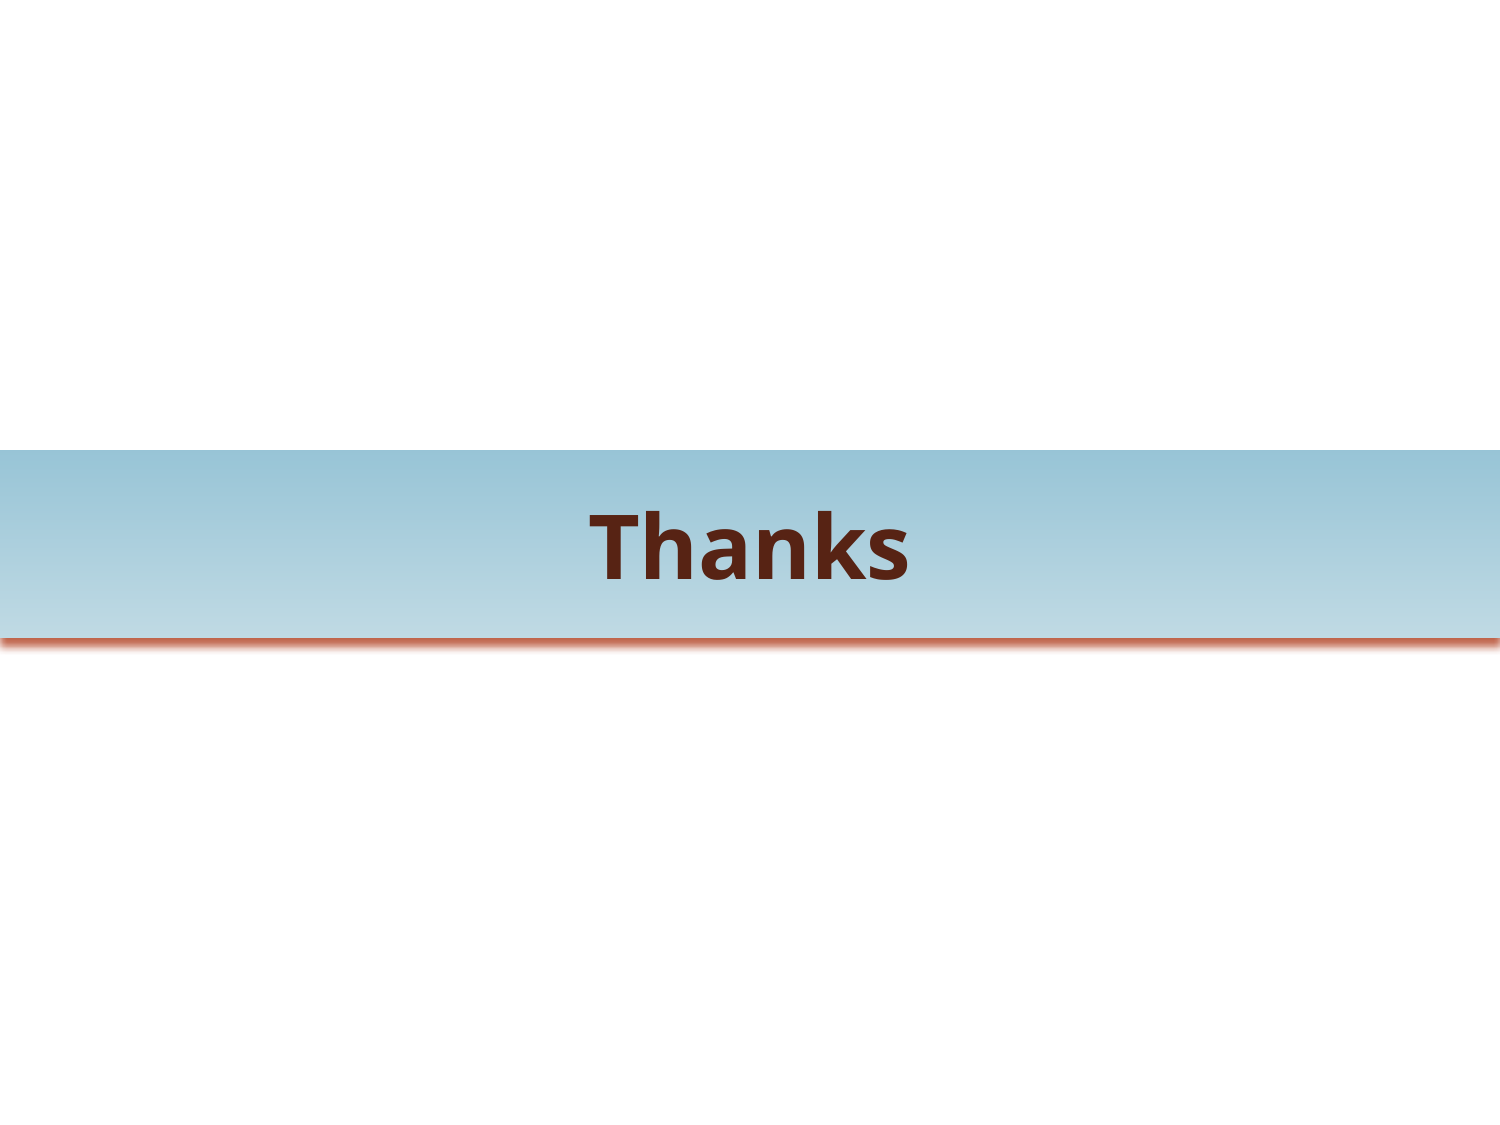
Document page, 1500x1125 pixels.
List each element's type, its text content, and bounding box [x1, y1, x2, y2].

title Thanks [0, 450, 1500, 638]
